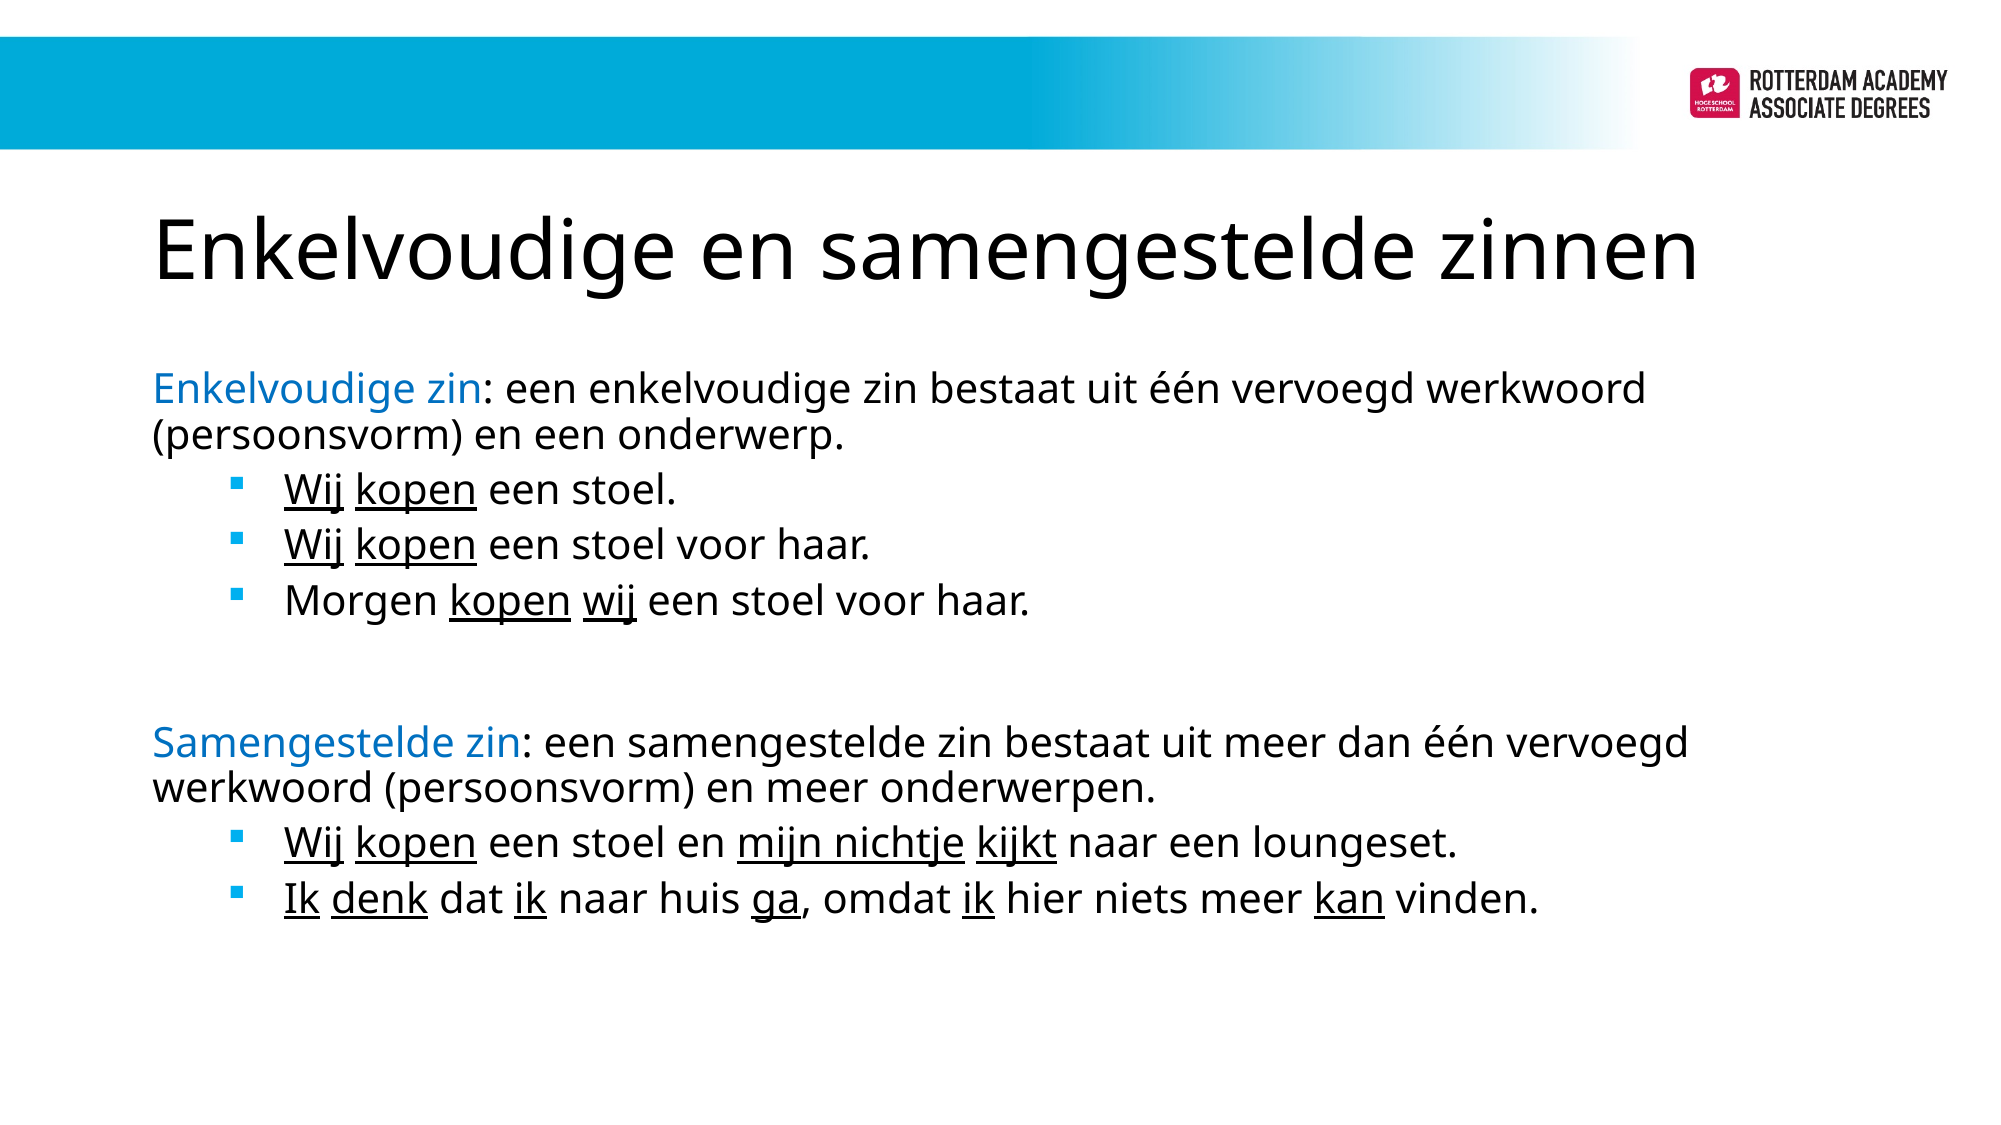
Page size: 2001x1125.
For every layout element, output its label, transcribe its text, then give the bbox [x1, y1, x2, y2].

picture [0, 0, 2000, 184]
list Enkelvoudige zin: een enkelvoudige zin bestaat uit één vervoegd werkwoord (persoonsvorm) en een onderwerp. Wij kopen een stoel. Wij kopen een stoel voor haar. Morgen kopen wij een stoel voor haar. Samengestelde zin: een samengestelde zin bestaat uit meer dan één vervoegd werkwoord (persoonsvorm) en meer onderwerpen. Wij kopen een stoel en mijn nichtje kijkt naar een loungeset. Ik denk dat ik naar huis ga, omdat ik hier niets meer kan vinden. [137, 358, 1863, 1053]
title Enkelvoudige en samengestelde zinnen [137, 175, 1863, 329]
